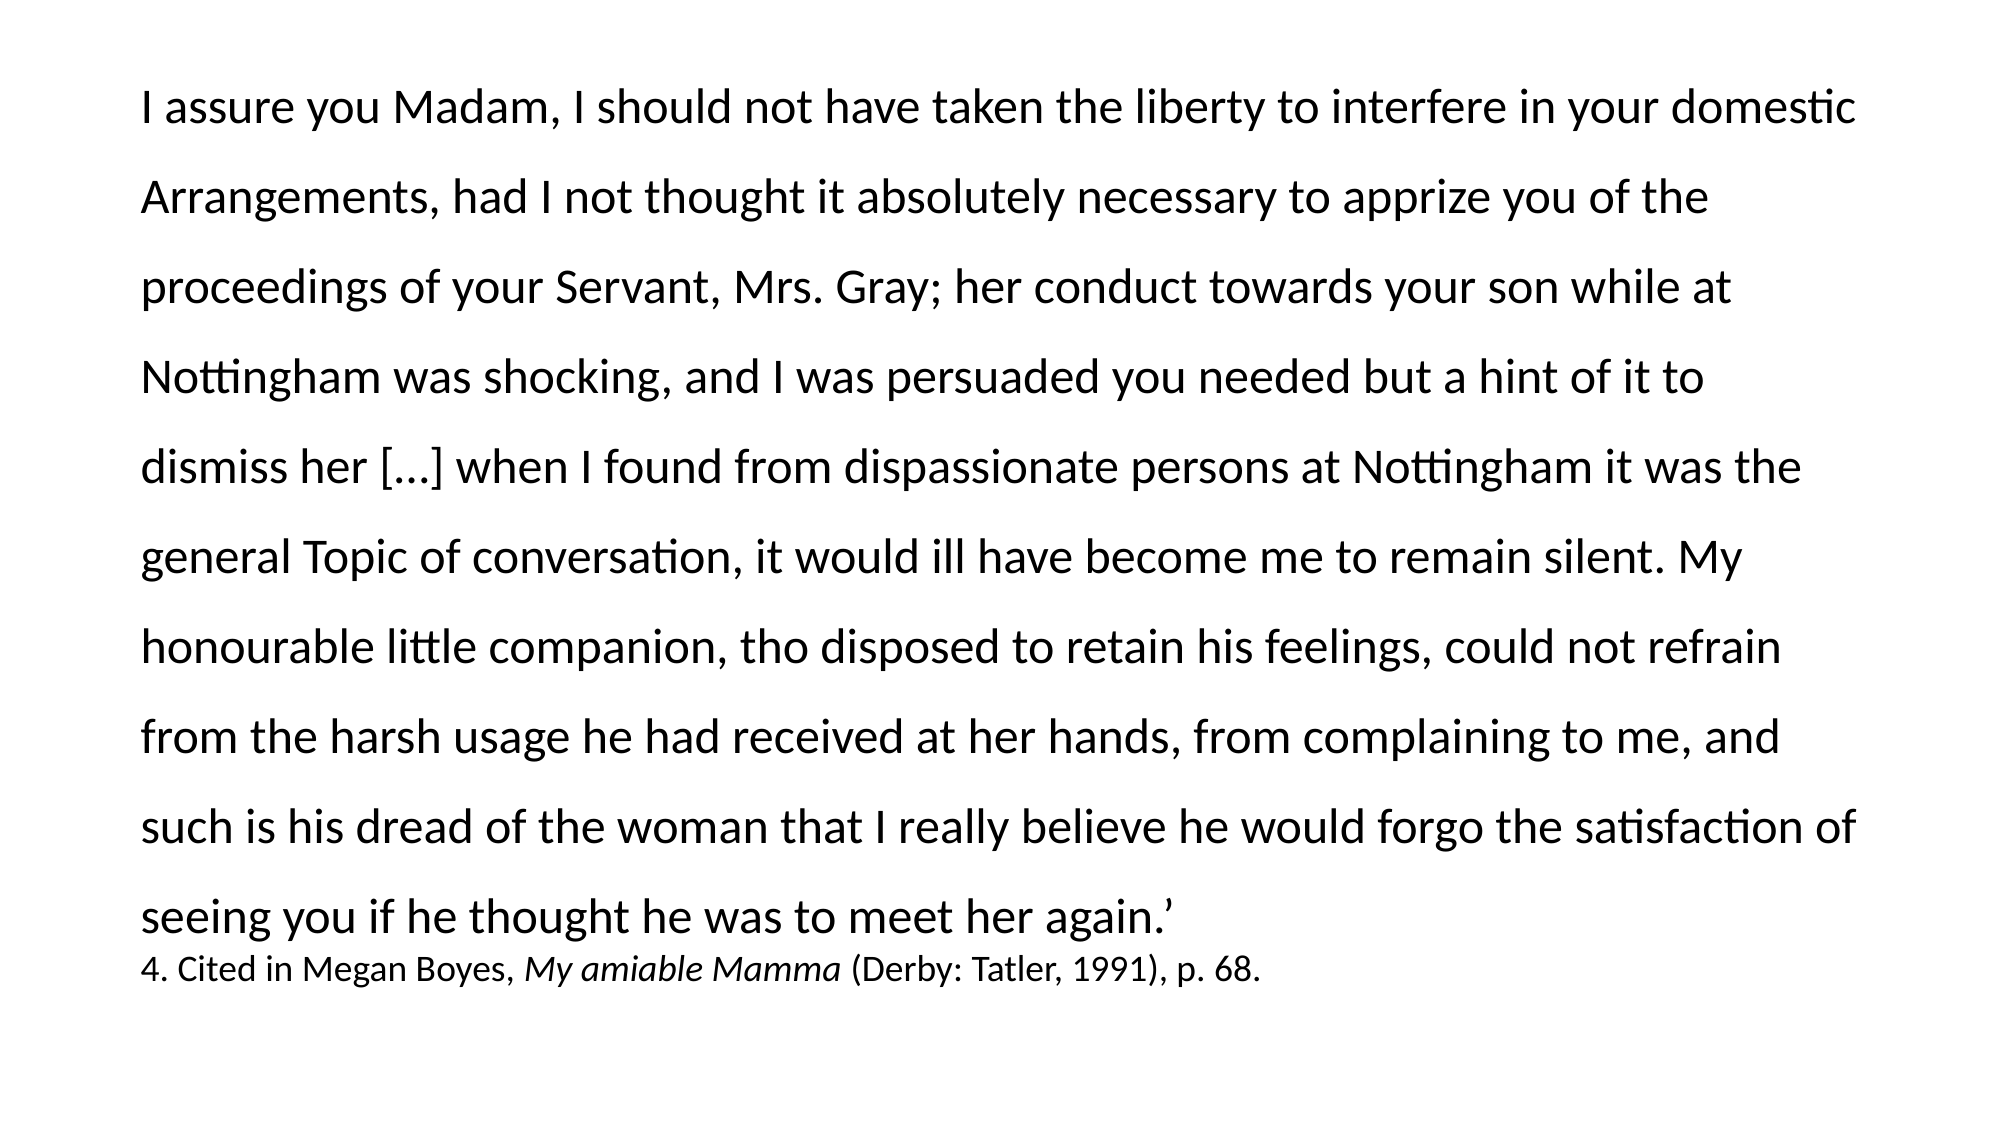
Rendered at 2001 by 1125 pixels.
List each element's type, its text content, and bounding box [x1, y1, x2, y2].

text_box I assure you Madam, I should not have taken the liberty to interfere in your domestic Arrangements, had I not thought it absolutely necessary to apprize you of the proceedings of your Servant, Mrs. Gray; her conduct towards your son while at Nottingham was shocking, and I was persuaded you needed but a hint of it to dismiss her […] when I found from dispassionate persons at Nottingham it was the general Topic of conversation, it would ill have become me to remain silent. My honourable little companion, tho disposed to retain his feelings, could not refrain from the harsh usage he had received at her hands, from complaining to me, and such is his dread of the woman that I really believe he would forgo the satisfaction of seeing you if he thought he was to meet her again.’ 4. Cited in Megan Boyes, My amiable Mamma (Derby: Tatler, 1991), p. 68. [125, 36, 1874, 996]
